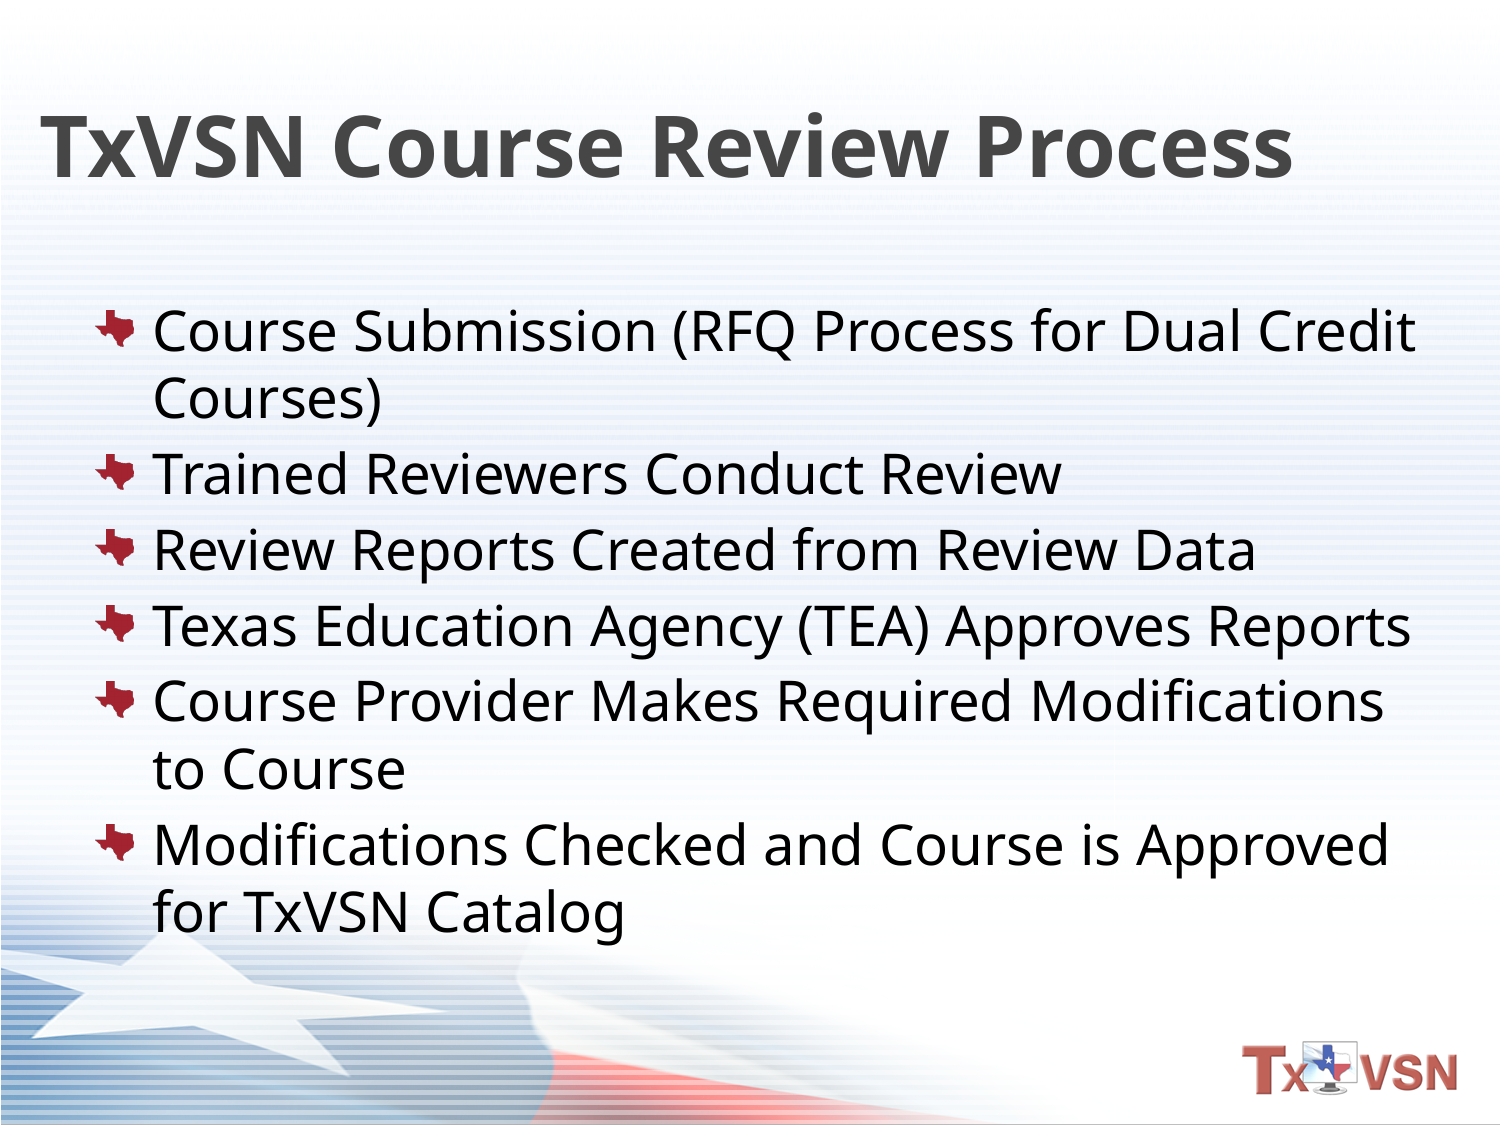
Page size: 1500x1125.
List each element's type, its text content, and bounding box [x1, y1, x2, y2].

picture [0, 0, 1500, 1125]
list Course Submission (RFQ Process for Dual Credit Courses) Trained Reviewers Conduct Review Review Reports Created from Review Data Texas Education Agency (TEA) Approves Reports Course Provider Makes Required Modifications to Course Modifications Checked and Course is Approved for TxVSN Catalog [62, 287, 1450, 1030]
title TxVSN Course Review Process [24, 50, 1375, 238]
